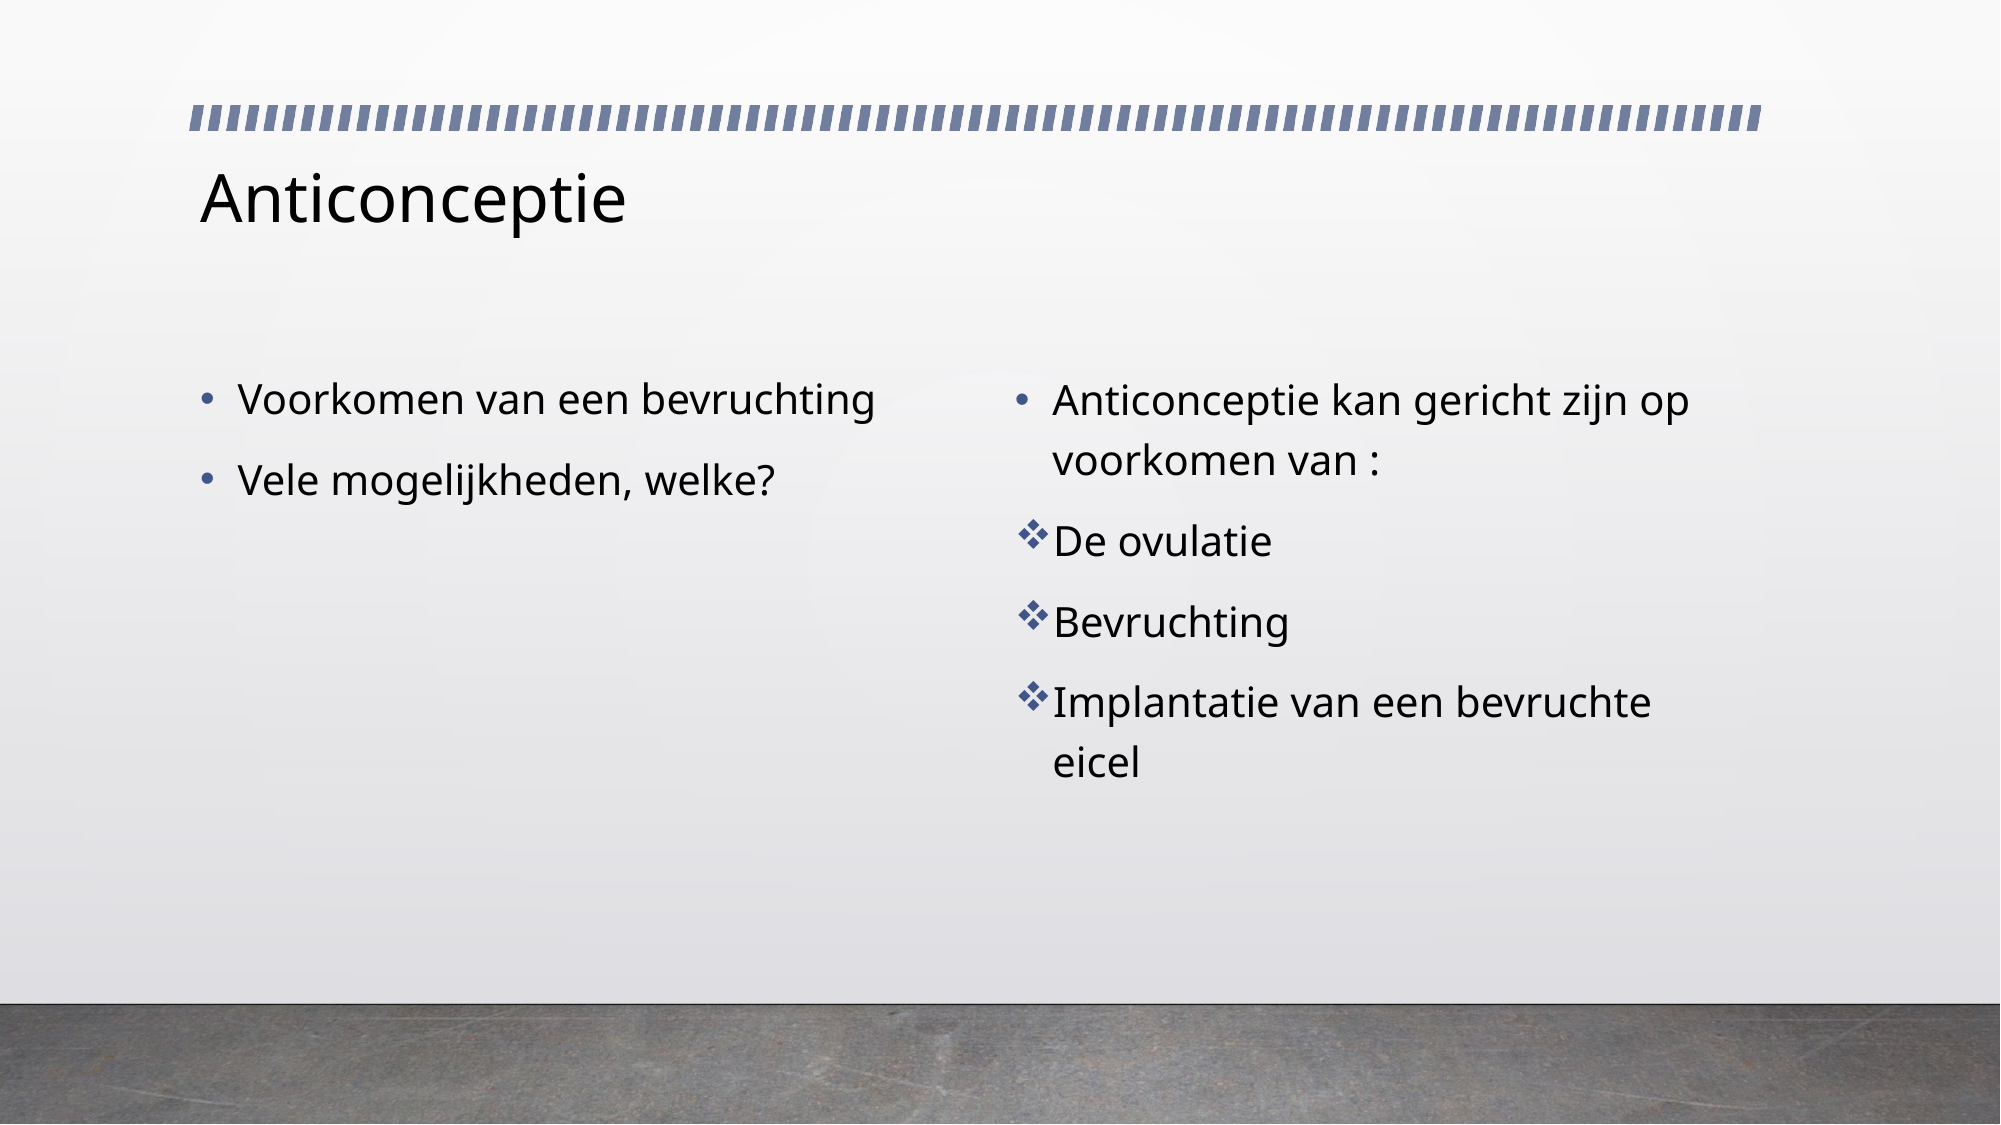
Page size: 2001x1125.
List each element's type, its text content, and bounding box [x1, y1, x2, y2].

list Anticonceptie kan gericht zijn op voorkomen van : De ovulatie Bevruchting Implantatie van een bevruchte eicel [999, 356, 1762, 896]
picture [0, 1004, 2000, 1124]
list Voorkomen van een bevruchting Vele mogelijkheden, welke? [185, 355, 948, 896]
title Anticonceptie [185, 157, 1762, 331]
